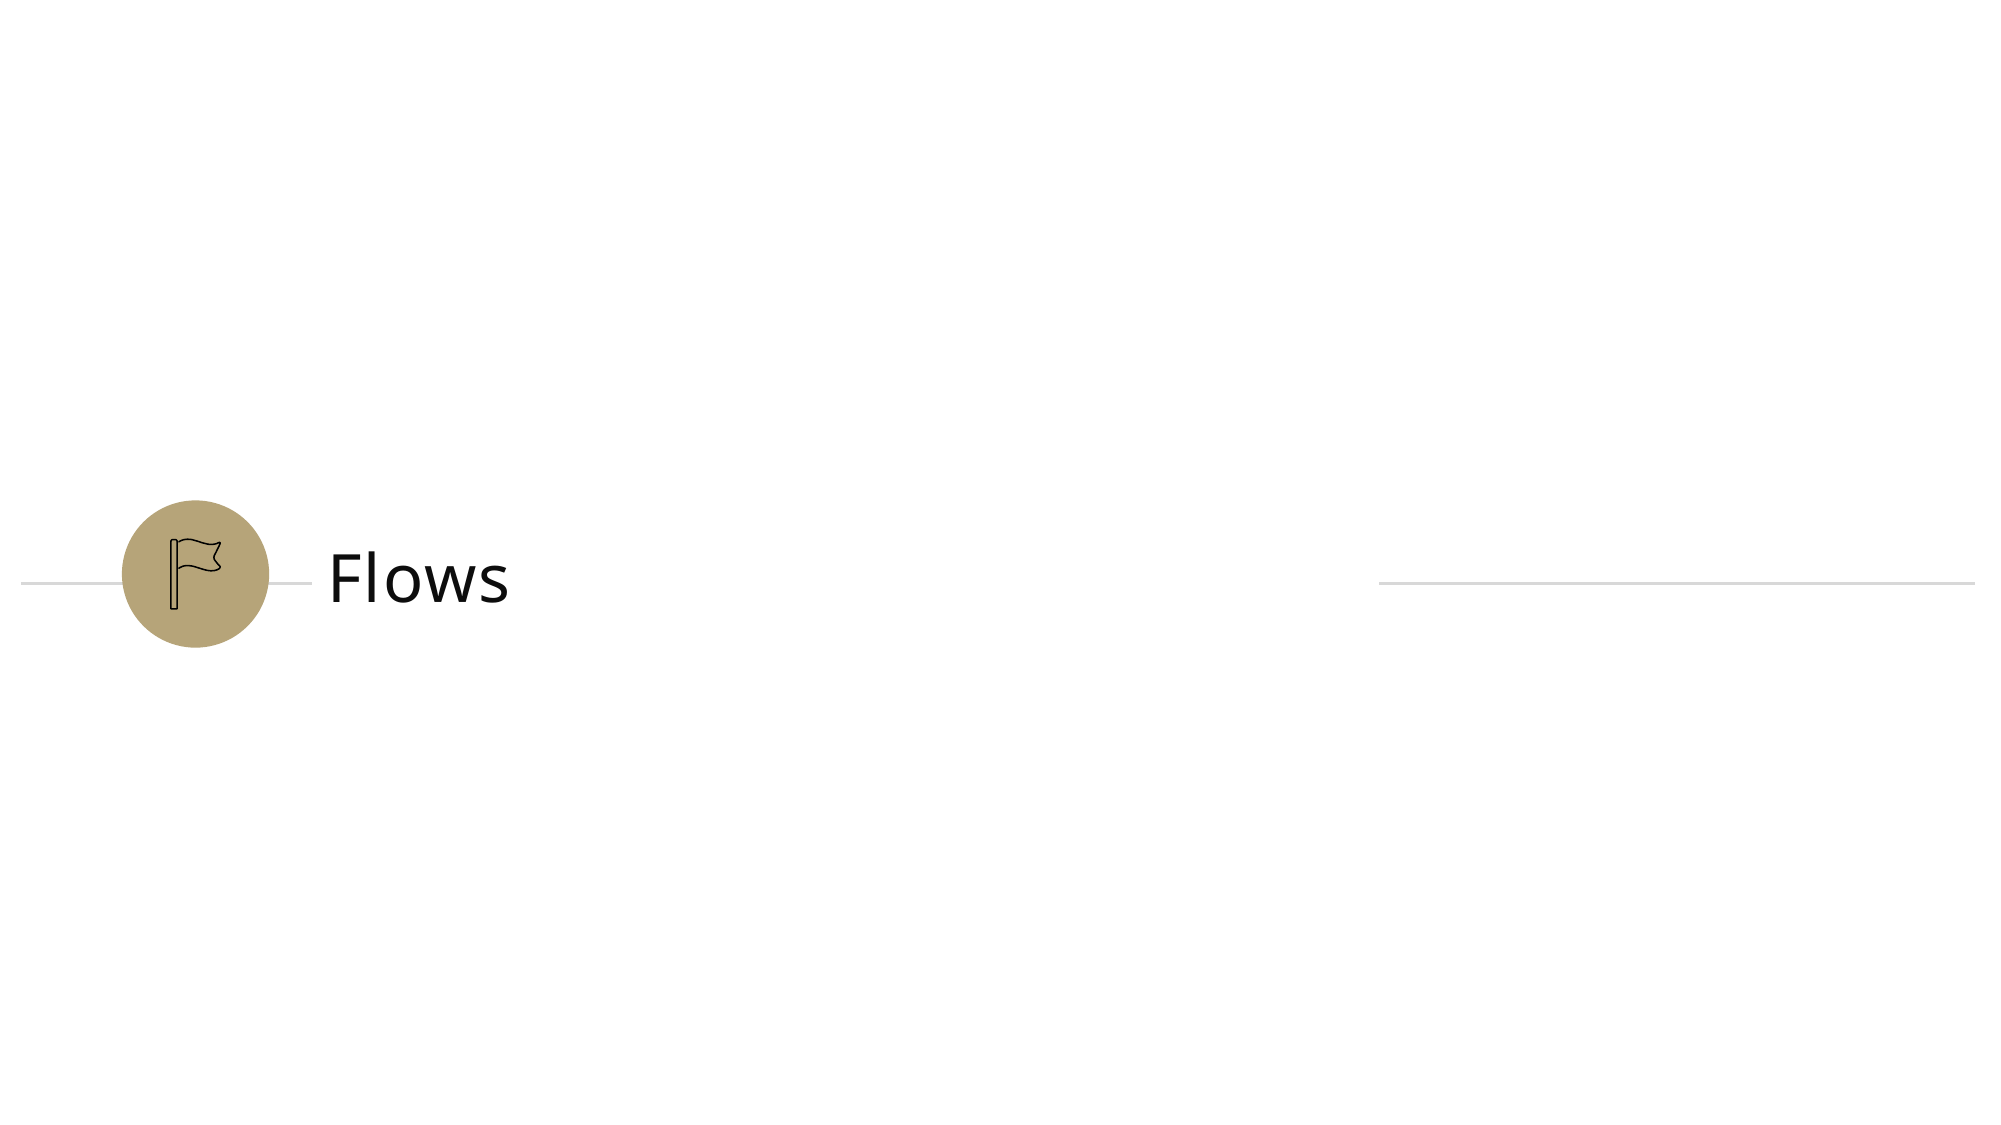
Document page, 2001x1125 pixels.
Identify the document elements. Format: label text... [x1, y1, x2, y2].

title Flows [312, 535, 1379, 633]
